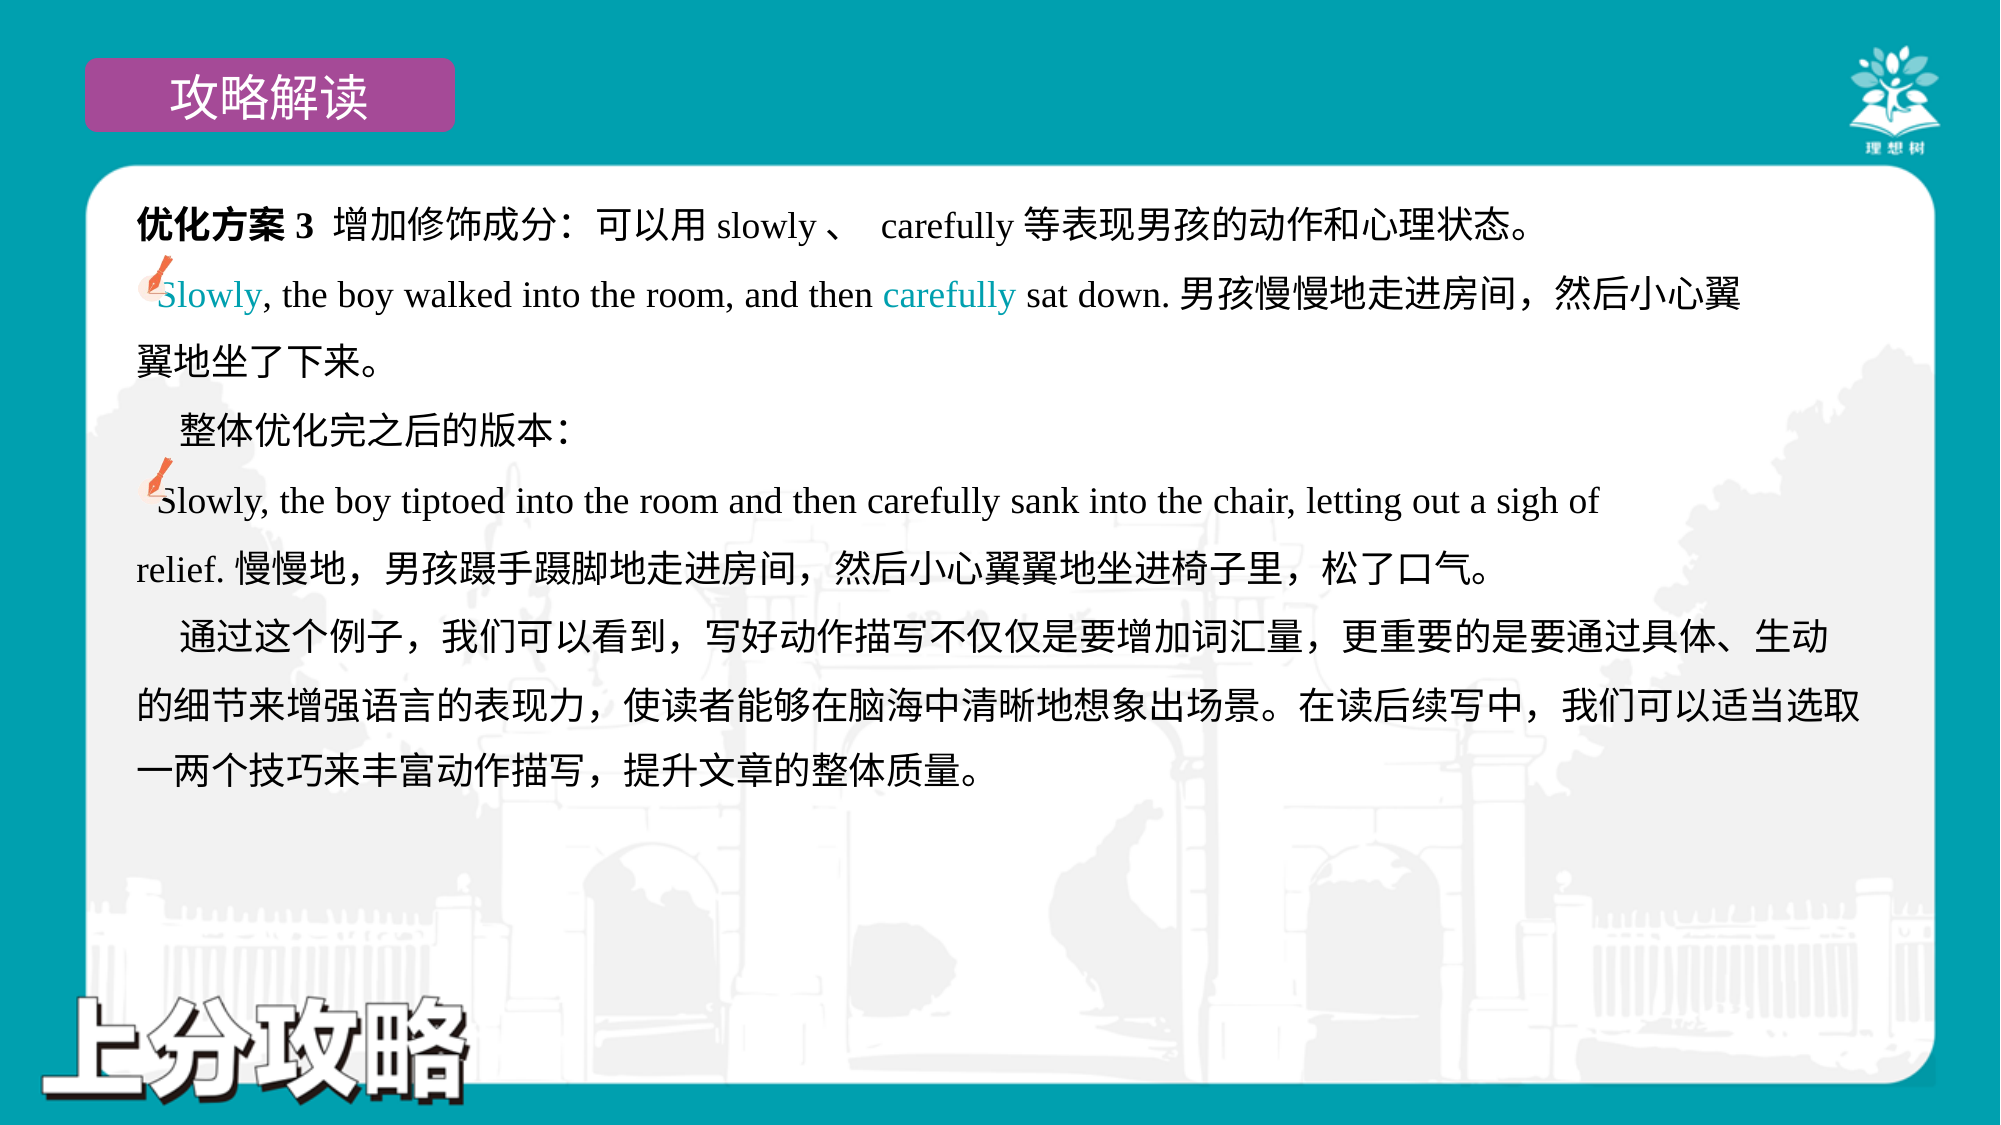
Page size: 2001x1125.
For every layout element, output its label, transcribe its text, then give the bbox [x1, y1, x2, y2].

text_box 优化方案3 增加修饰成分：可以用slowly、 carefully等表现男孩的动作和心理状态。 Slowly, the boy walked into the room, and then carefully sat down.男孩慢慢地走进房间，然后小心翼 翼地坐了下来。 整体优化完之后的版本： Slowly, the boy tiptoed into the room and then carefully sank into the chair, letting out a sigh of relief.慢慢地，男孩蹑手蹑脚地走进房间，然后小心翼翼地坐进椅子里，松了口气。 通过这个例子，我们可以看到，写好动作描写不仅仅是要增加词汇量，更重要的是要通过具体、生动 的细节来增强语言的表现力，使读者能够在脑海中清晰地想象出场景。在读后续写中，我们可以适当选取 一两个技巧来丰富动作描写，提升文章的整体质量。 [136, 177, 1865, 786]
picture [0, 0, 2000, 1125]
